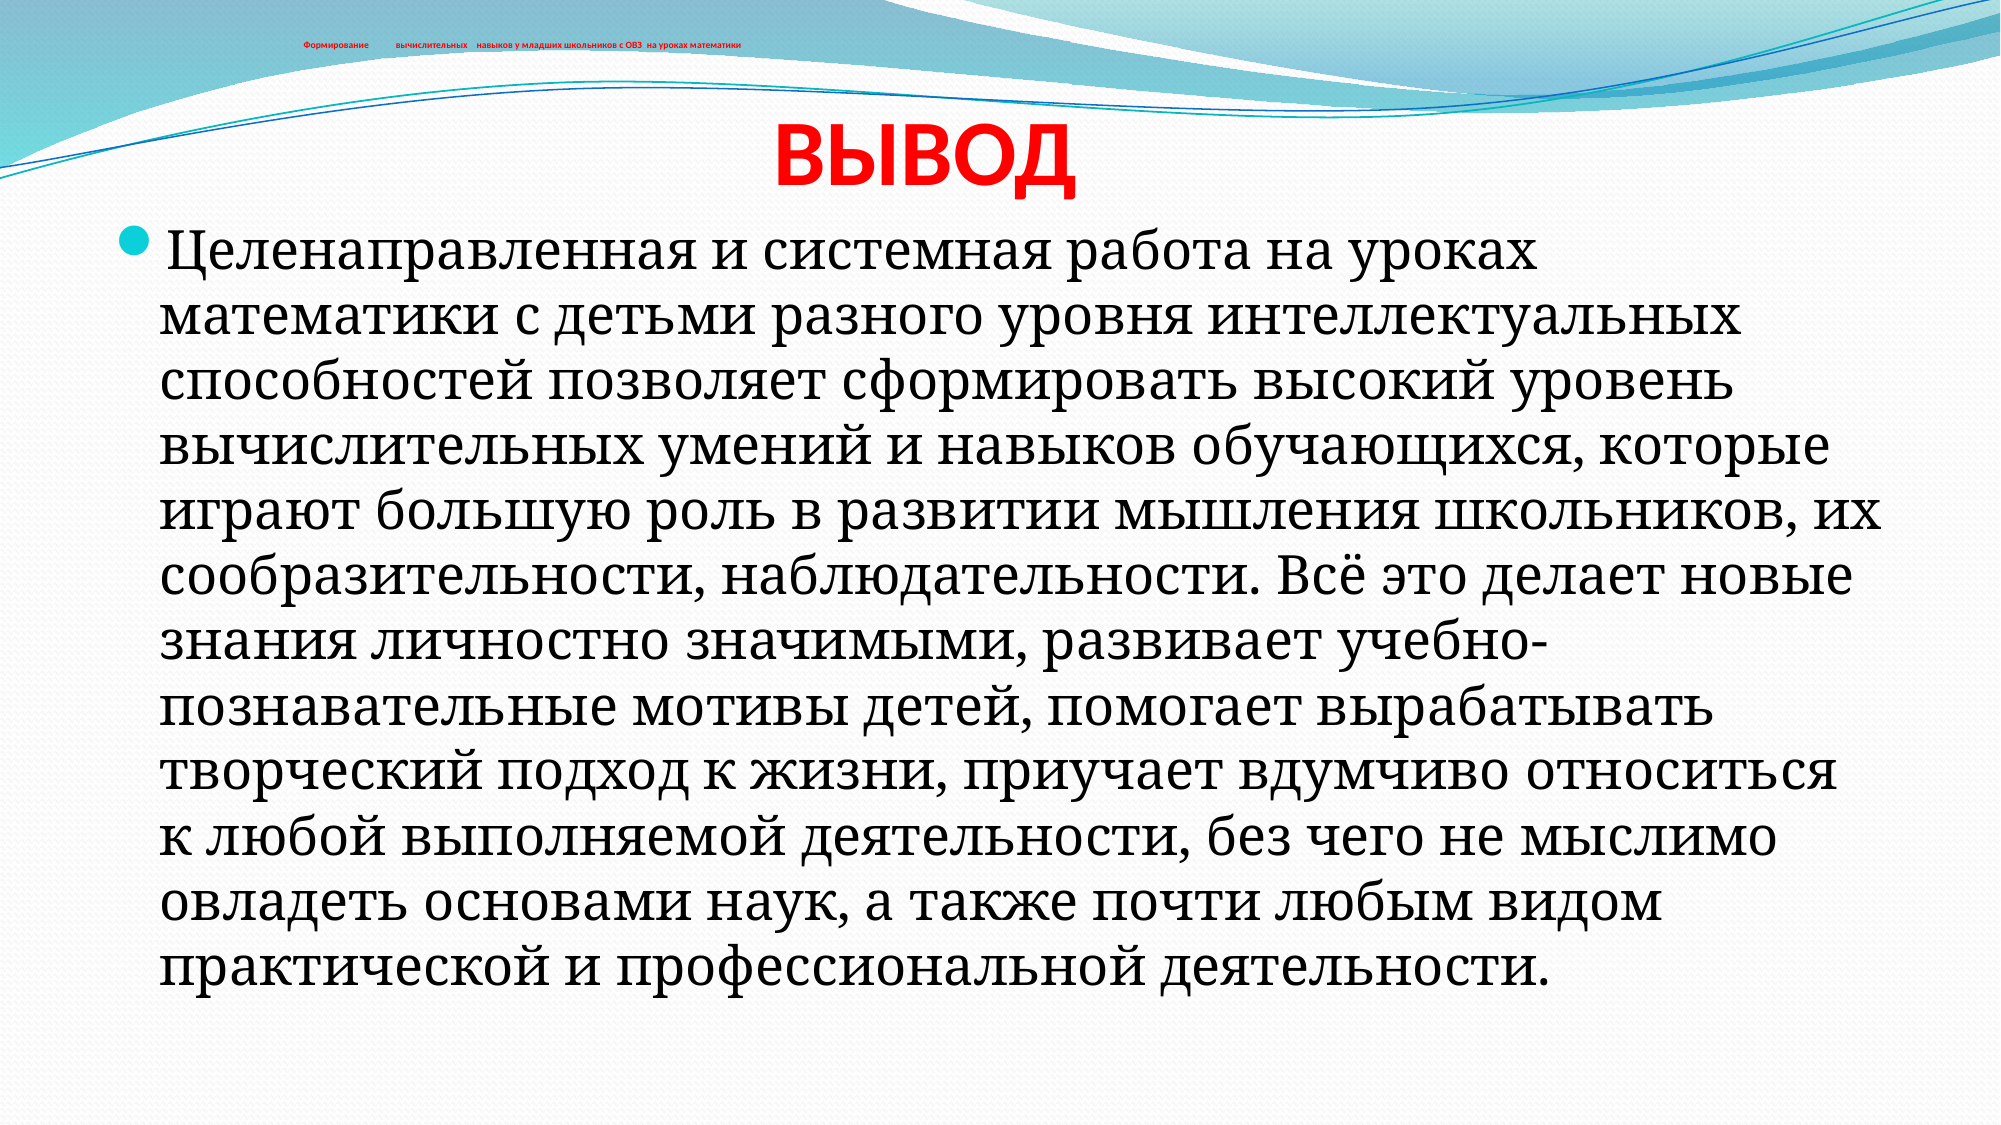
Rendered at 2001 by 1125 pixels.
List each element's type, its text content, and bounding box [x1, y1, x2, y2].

list ВЫВОД Целенаправленная и системная работа на уроках математики с детьми разного уровня интеллектуальных способностей позволяет сформировать высокий уровень вычислительных умений и навыков обучающихся, которые играют большую роль в развитии мышления школьников, их сообразительности, наблюдательности. Всё это делает новые знания личностно значимыми, развивает учебно-познавательные мотивы детей, помогает вырабатывать творческий подход к жизни, приучает вдумчиво относиться к любой выполняемой деятельности, без чего не мыслимо овладеть основами наук, а также почти любым видом практической и профессиональной деятельности. [99, 84, 1900, 1125]
title Формирование вычислительных навыков у младших школьников с ОВЗ на уроках математики [99, 0, 1900, 57]
